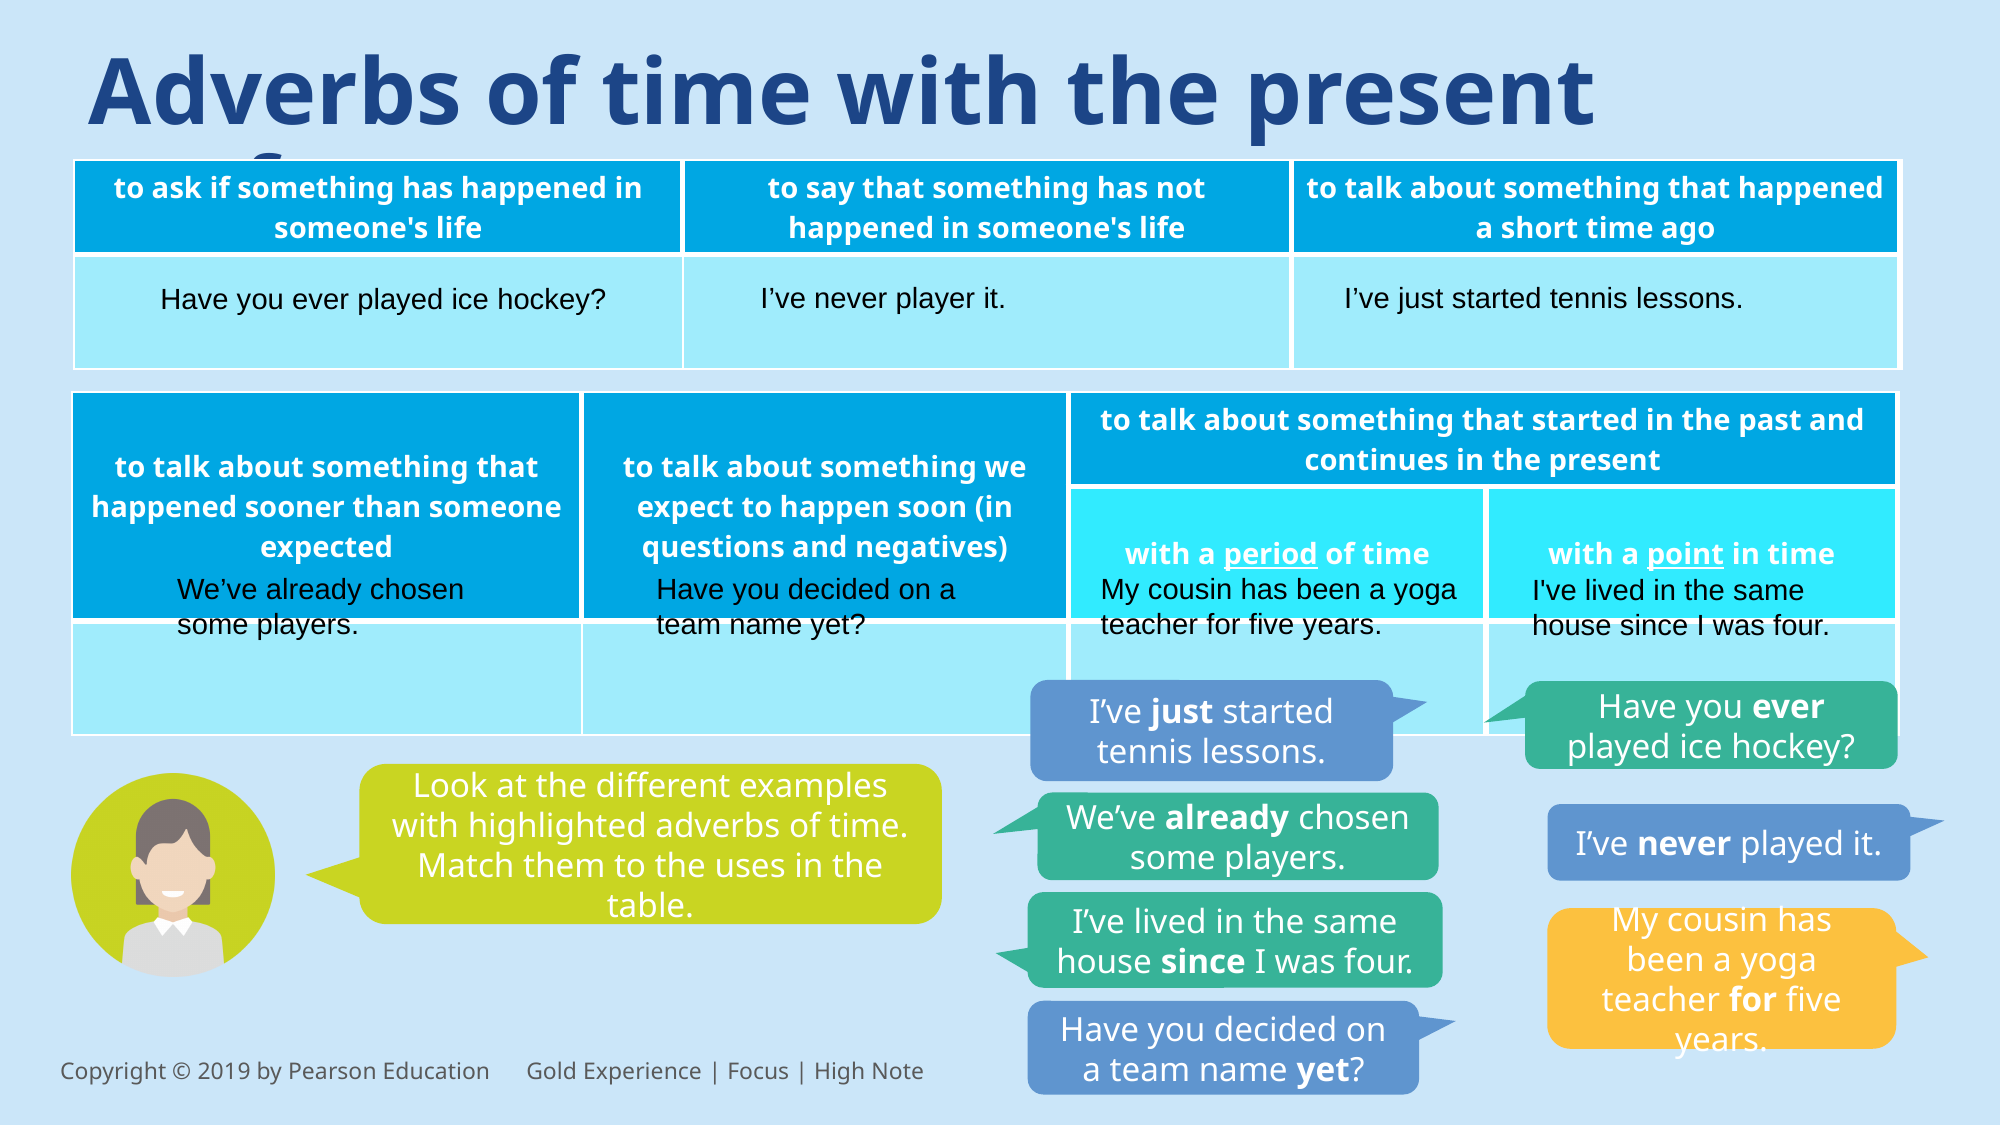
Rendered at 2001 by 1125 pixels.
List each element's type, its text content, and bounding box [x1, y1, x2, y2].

text_box We’ve already chosen some players. [991, 790, 1441, 883]
table_cell with a period of time [1071, 489, 1483, 618]
table_header to say that something has not happened in someone's life [685, 161, 1289, 252]
text_box My cousin has been a yoga teacher for five years. [1085, 563, 1473, 649]
text_box Have you ever played ice hockey? [1481, 679, 1900, 771]
text_box I’ve never player it. [745, 271, 1196, 322]
table_cell [1071, 624, 1483, 734]
title Adverbs of time with the present perfect [73, 37, 1879, 159]
text_box Have you ever played ice hockey? [145, 272, 641, 323]
text_box Have you decided on a team name yet? [1025, 998, 1458, 1097]
text_box We’ve already chosen some players. [161, 562, 520, 648]
table_header to talk about something that started in the past and continues in the present [1071, 393, 1895, 484]
table_header to ask if something has happened in someone's life [75, 161, 680, 252]
text_box I’ve just started tennis lessons. [1329, 271, 1780, 322]
picture [71, 772, 276, 977]
text_box My cousin has been a yoga teacher for five years. [1545, 906, 1931, 1051]
footer Copyright © 2019 by Pearson Education Gold Experience | Focus | High Note [45, 1040, 1084, 1101]
table_header to talk about something we expect to happen soon (in questions and negatives) [584, 393, 1066, 618]
table_cell [73, 624, 581, 734]
table_header to talk about something that happened sooner than someone expected [73, 393, 579, 618]
table_cell [1489, 624, 1895, 716]
table_cell [583, 624, 1066, 734]
table_cell [684, 257, 1289, 368]
text_box Have you decided on a team name yet? [641, 562, 1008, 648]
table_cell [1294, 257, 1897, 368]
text_box I’ve never played it. [1545, 801, 1947, 883]
text_box I've lived in the same house since I was four. [1517, 563, 1860, 649]
table_header to talk about something that happened a short time ago [1294, 161, 1897, 252]
table_cell with a point in time [1489, 489, 1895, 618]
text_box I’ve just started tennis lessons. [1028, 677, 1430, 784]
table_cell [1489, 721, 1523, 734]
text_box Look at the different examples with highlighted adverbs of time. Match them to the uses in the table. [303, 761, 944, 927]
table_cell [75, 257, 682, 368]
text_box I’ve lived in the same house since I was four. [993, 889, 1445, 990]
